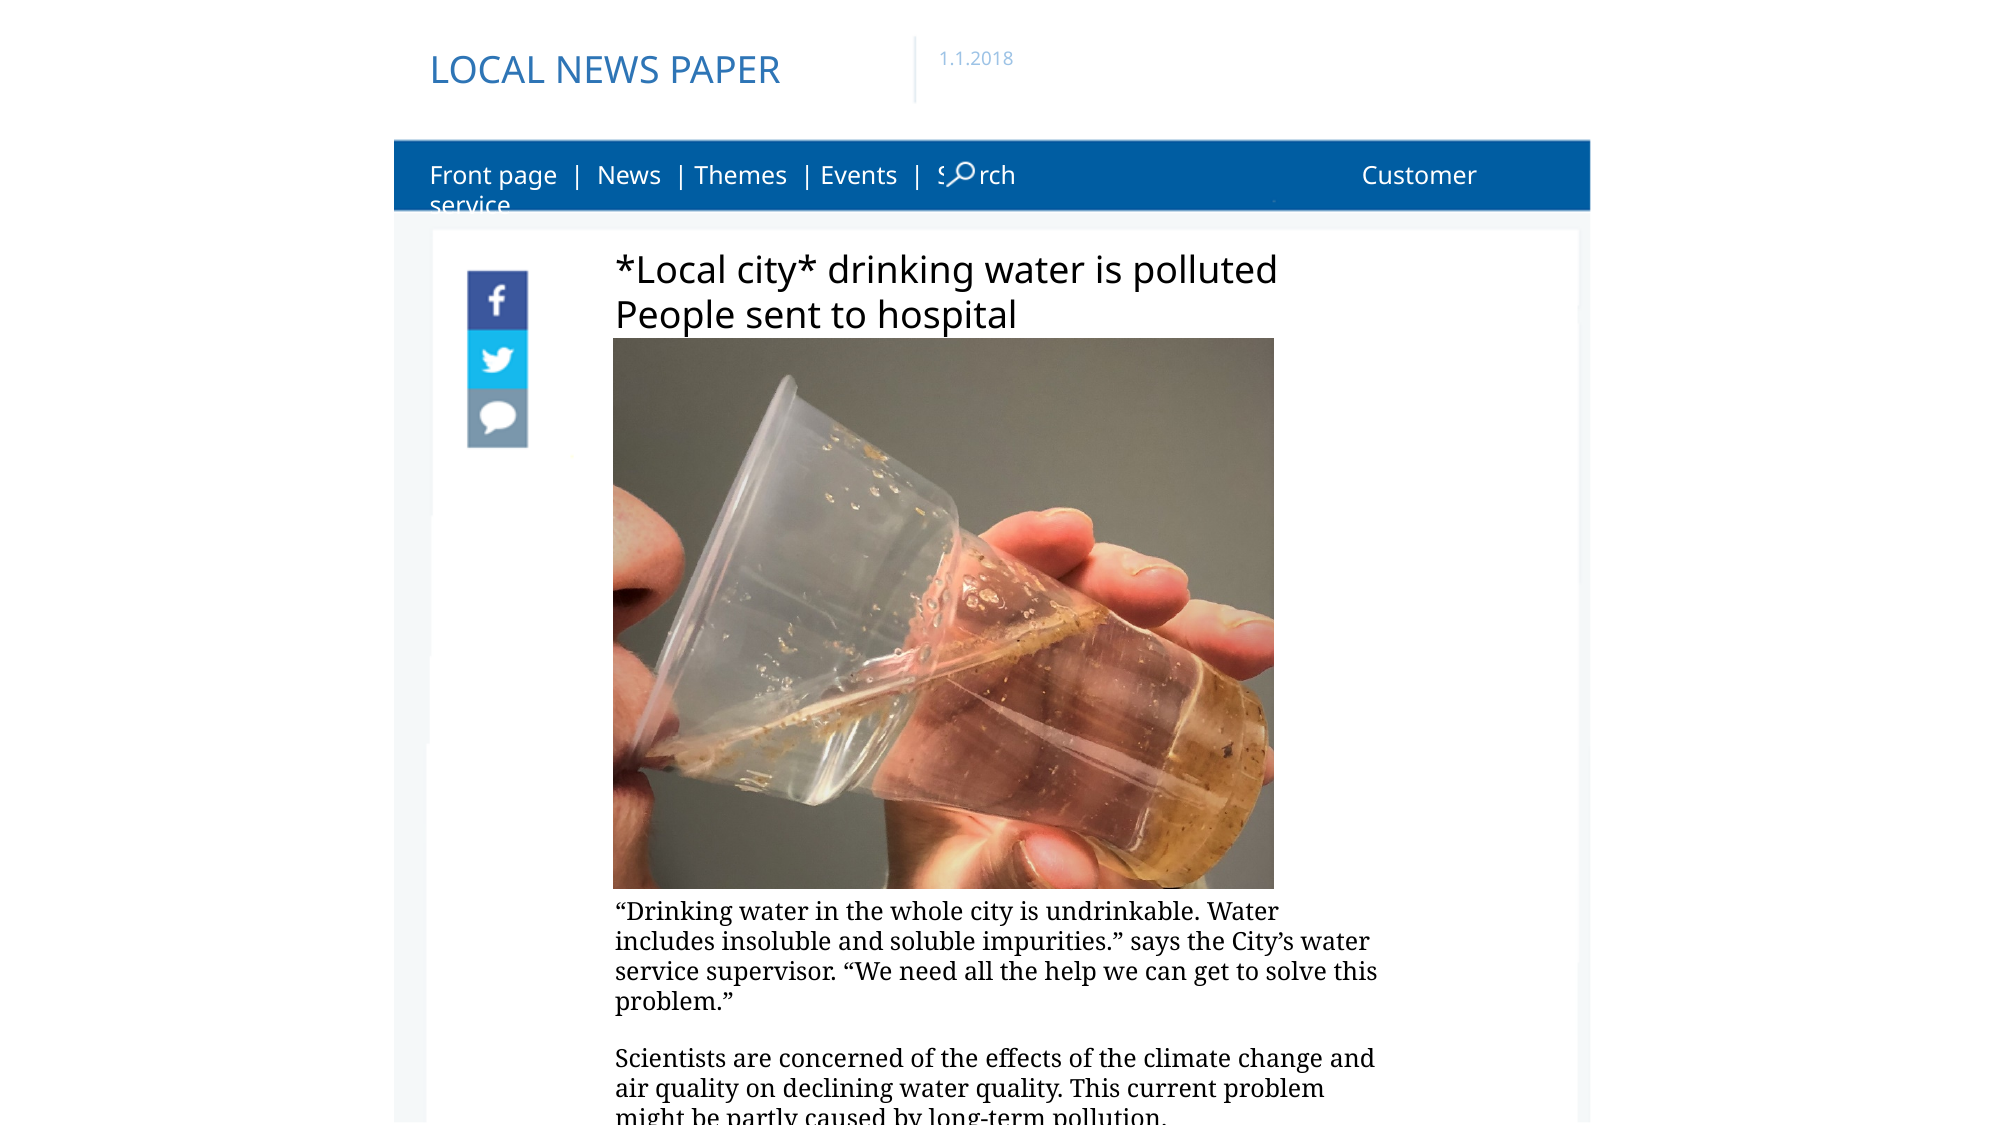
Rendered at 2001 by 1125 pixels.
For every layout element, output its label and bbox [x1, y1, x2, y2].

text_box [394, 0, 1592, 1124]
picture [613, 338, 1277, 889]
